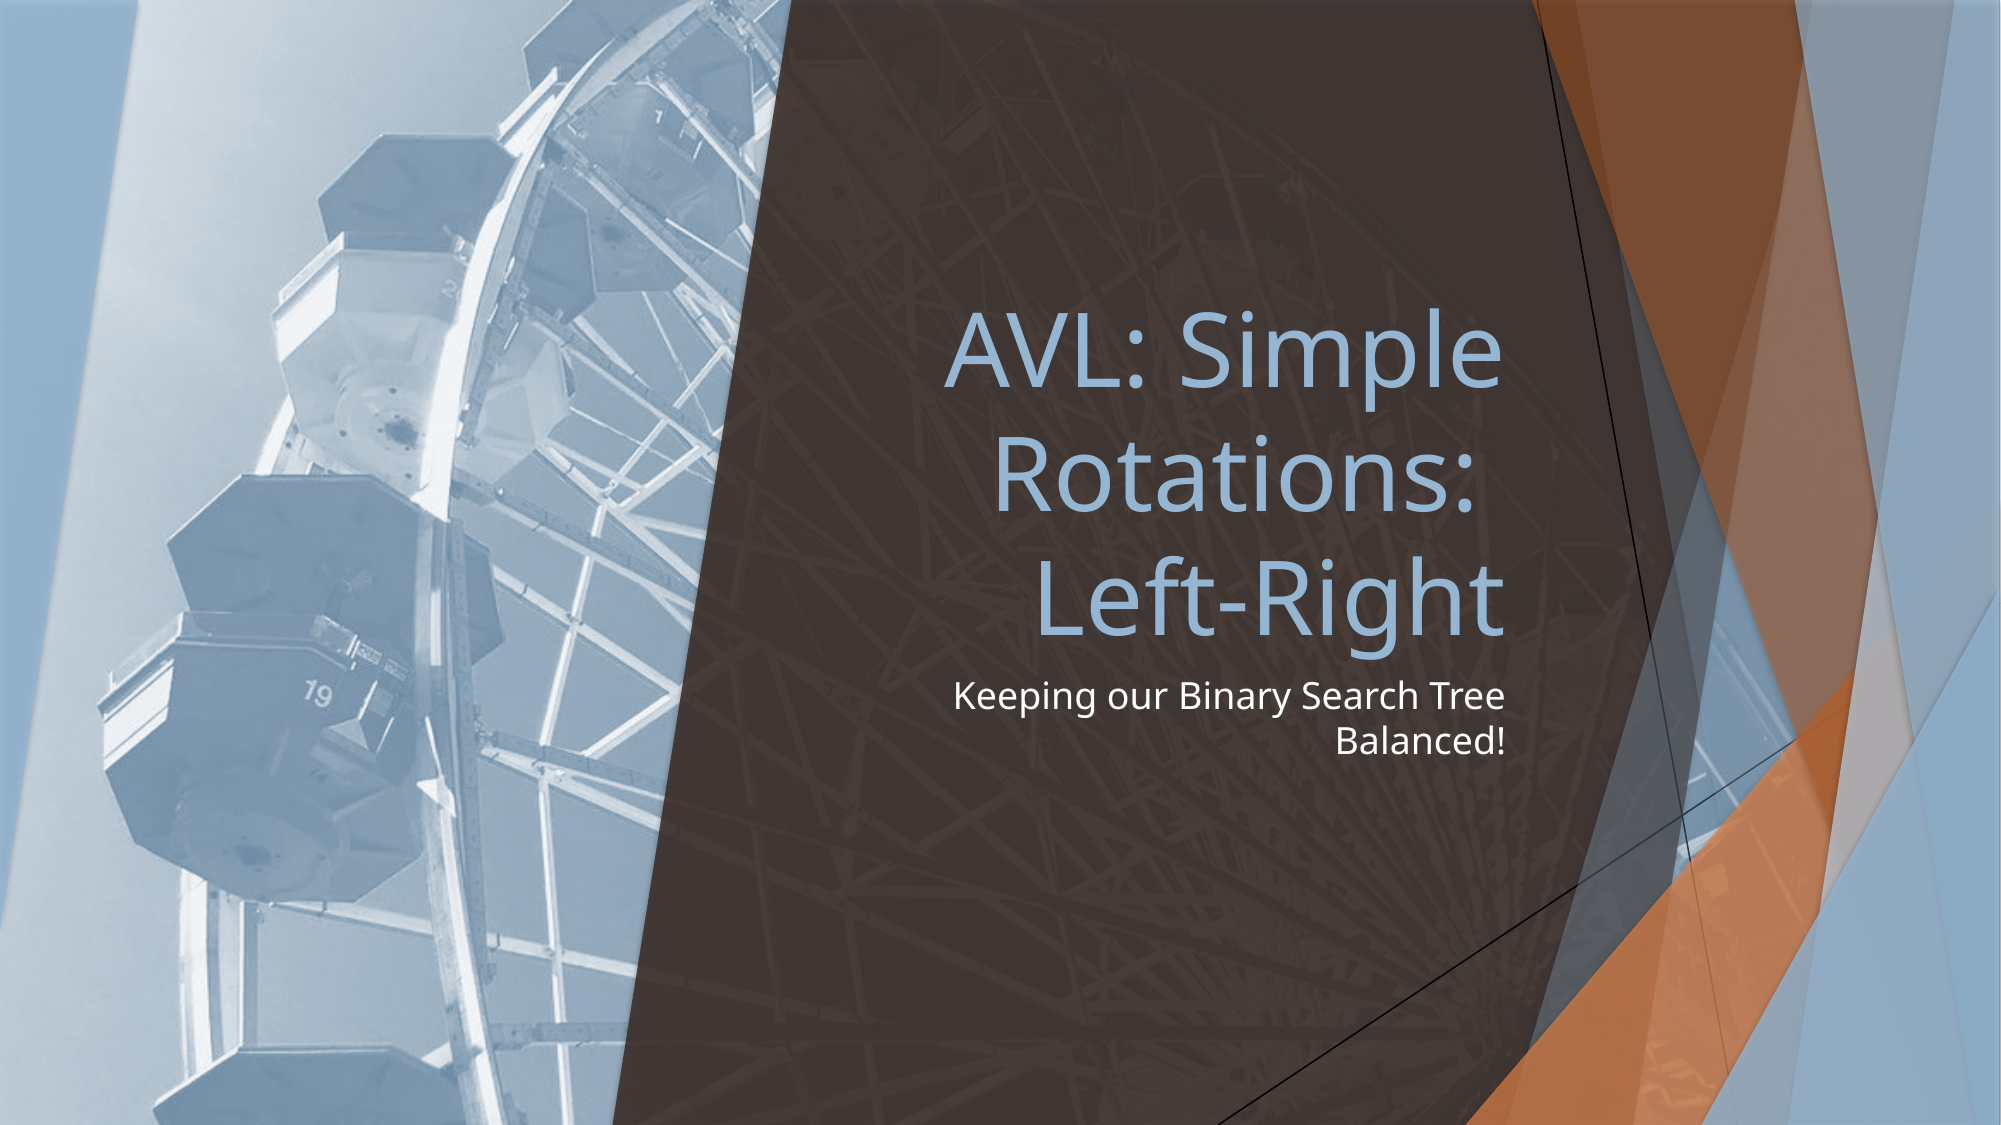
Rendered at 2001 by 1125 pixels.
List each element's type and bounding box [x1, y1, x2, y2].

picture [0, 0, 1536, 1125]
text_box [1217, 603, 2000, 1125]
text_box [1536, 0, 1738, 602]
picture [1738, 0, 2000, 603]
